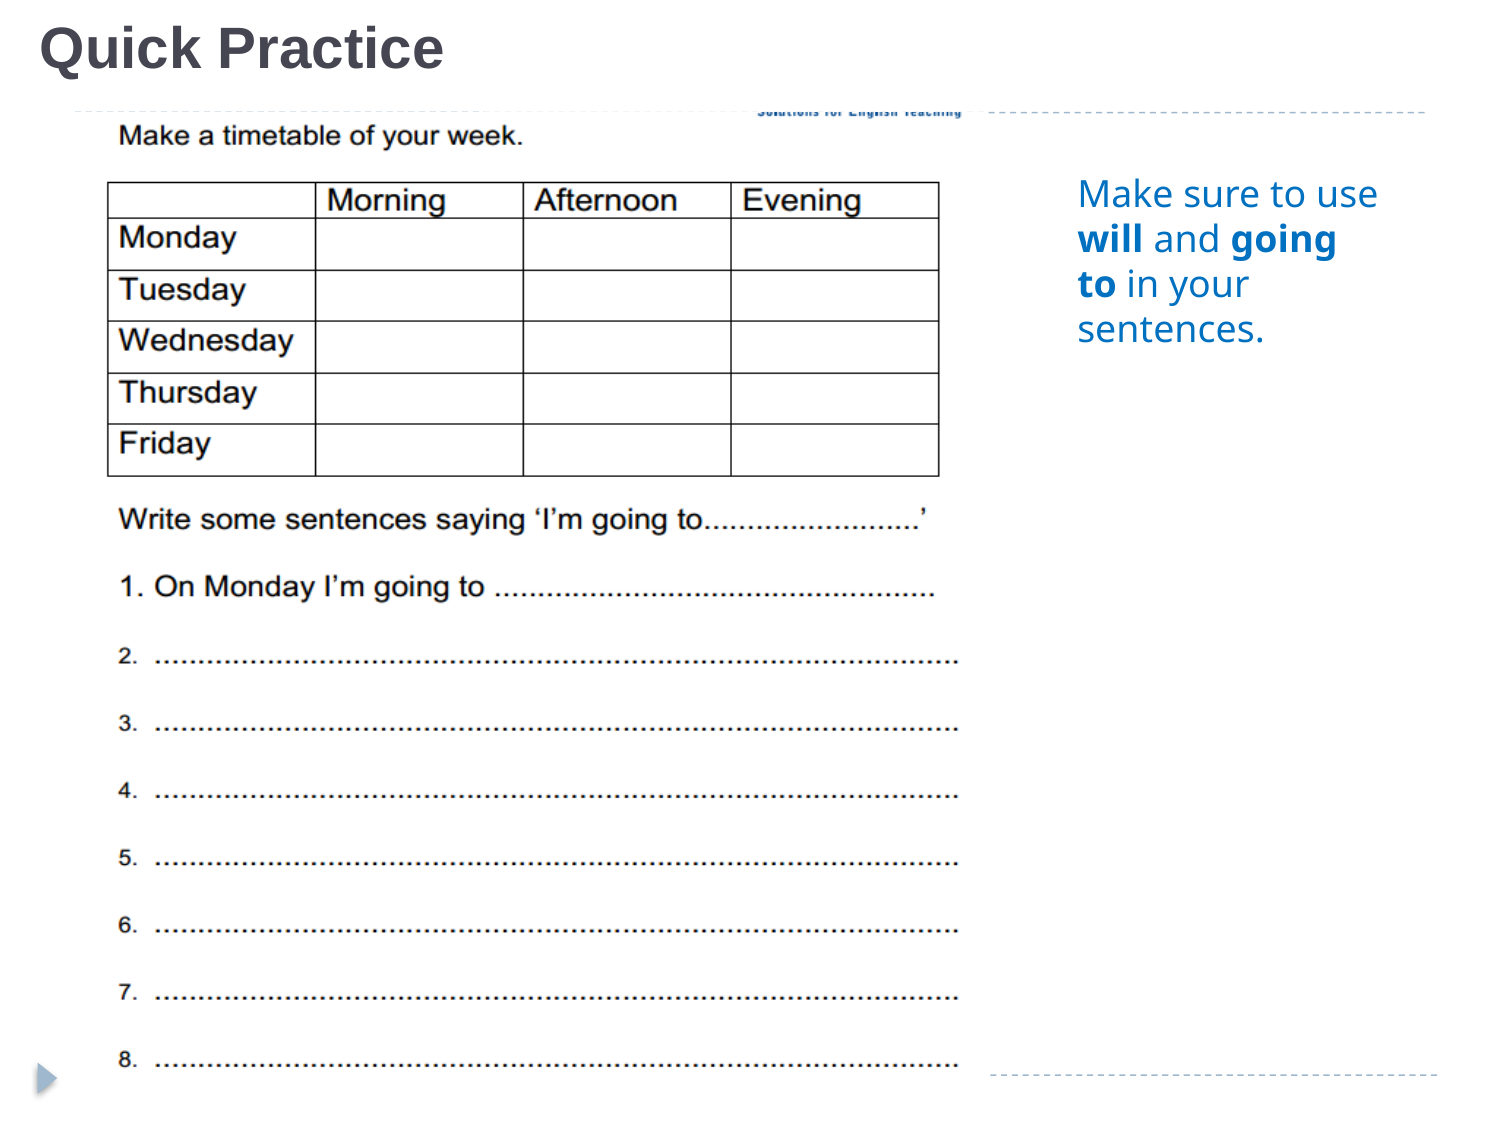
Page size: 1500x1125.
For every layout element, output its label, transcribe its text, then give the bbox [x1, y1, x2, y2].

text_box Make sure to use will and going to in your sentences. [1062, 162, 1400, 358]
title Quick Practice [24, 24, 1475, 88]
picture [62, 112, 988, 1101]
